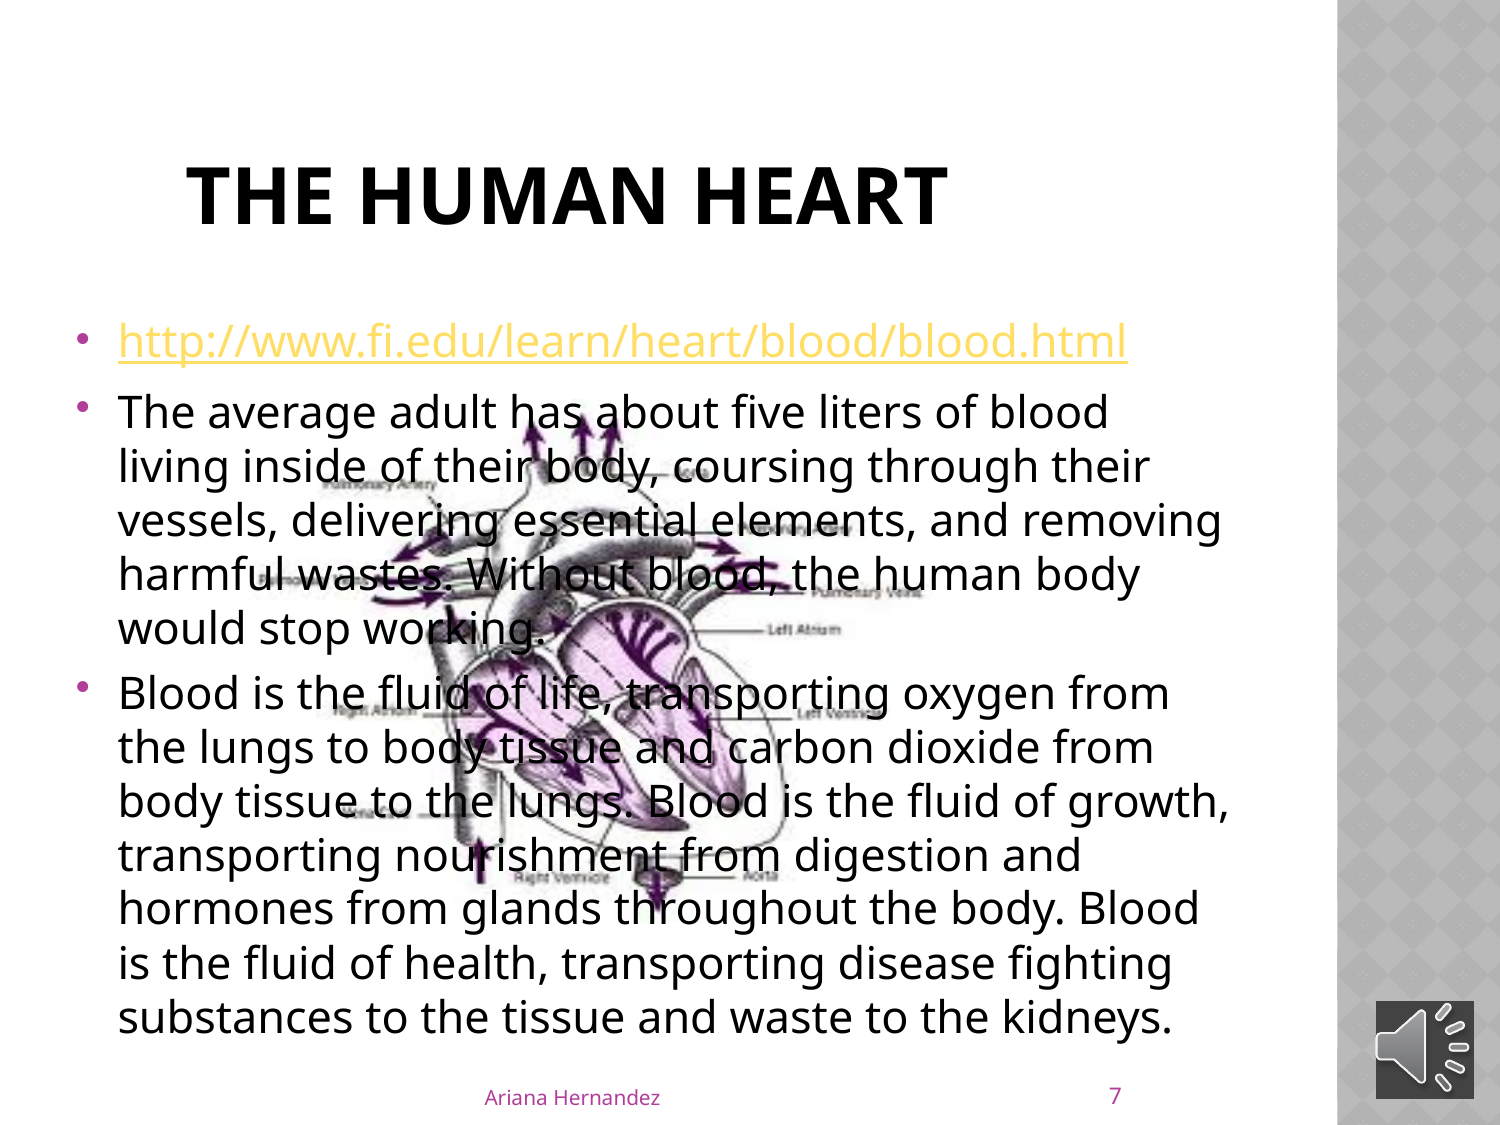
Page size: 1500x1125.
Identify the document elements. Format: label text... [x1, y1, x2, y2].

footer Ariana Hernandez [75, 1075, 675, 1114]
picture [249, 398, 939, 926]
title the human heart [75, 52, 1263, 240]
list http://www.fi.edu/learn/heart/blood/blood.html The average adult has about five liters of blood living inside of their body, coursing through their vessels, delivering essential elements, and removing harmful wastes. Without blood, the human body would stop working. Blood is the fluid of life, transporting oxygen from the lungs to body tissue and carbon dioxide from body tissue to the lungs. Blood is the fluid of growth, transporting nourishment from digestion and hormones from glands throughout the body. Blood is the fluid of health, transporting disease fighting substances to the tissue and waste to the kidneys. [62, 305, 1250, 1100]
picture [1374, 999, 1476, 1101]
slide_number 7 [1025, 1075, 1122, 1113]
